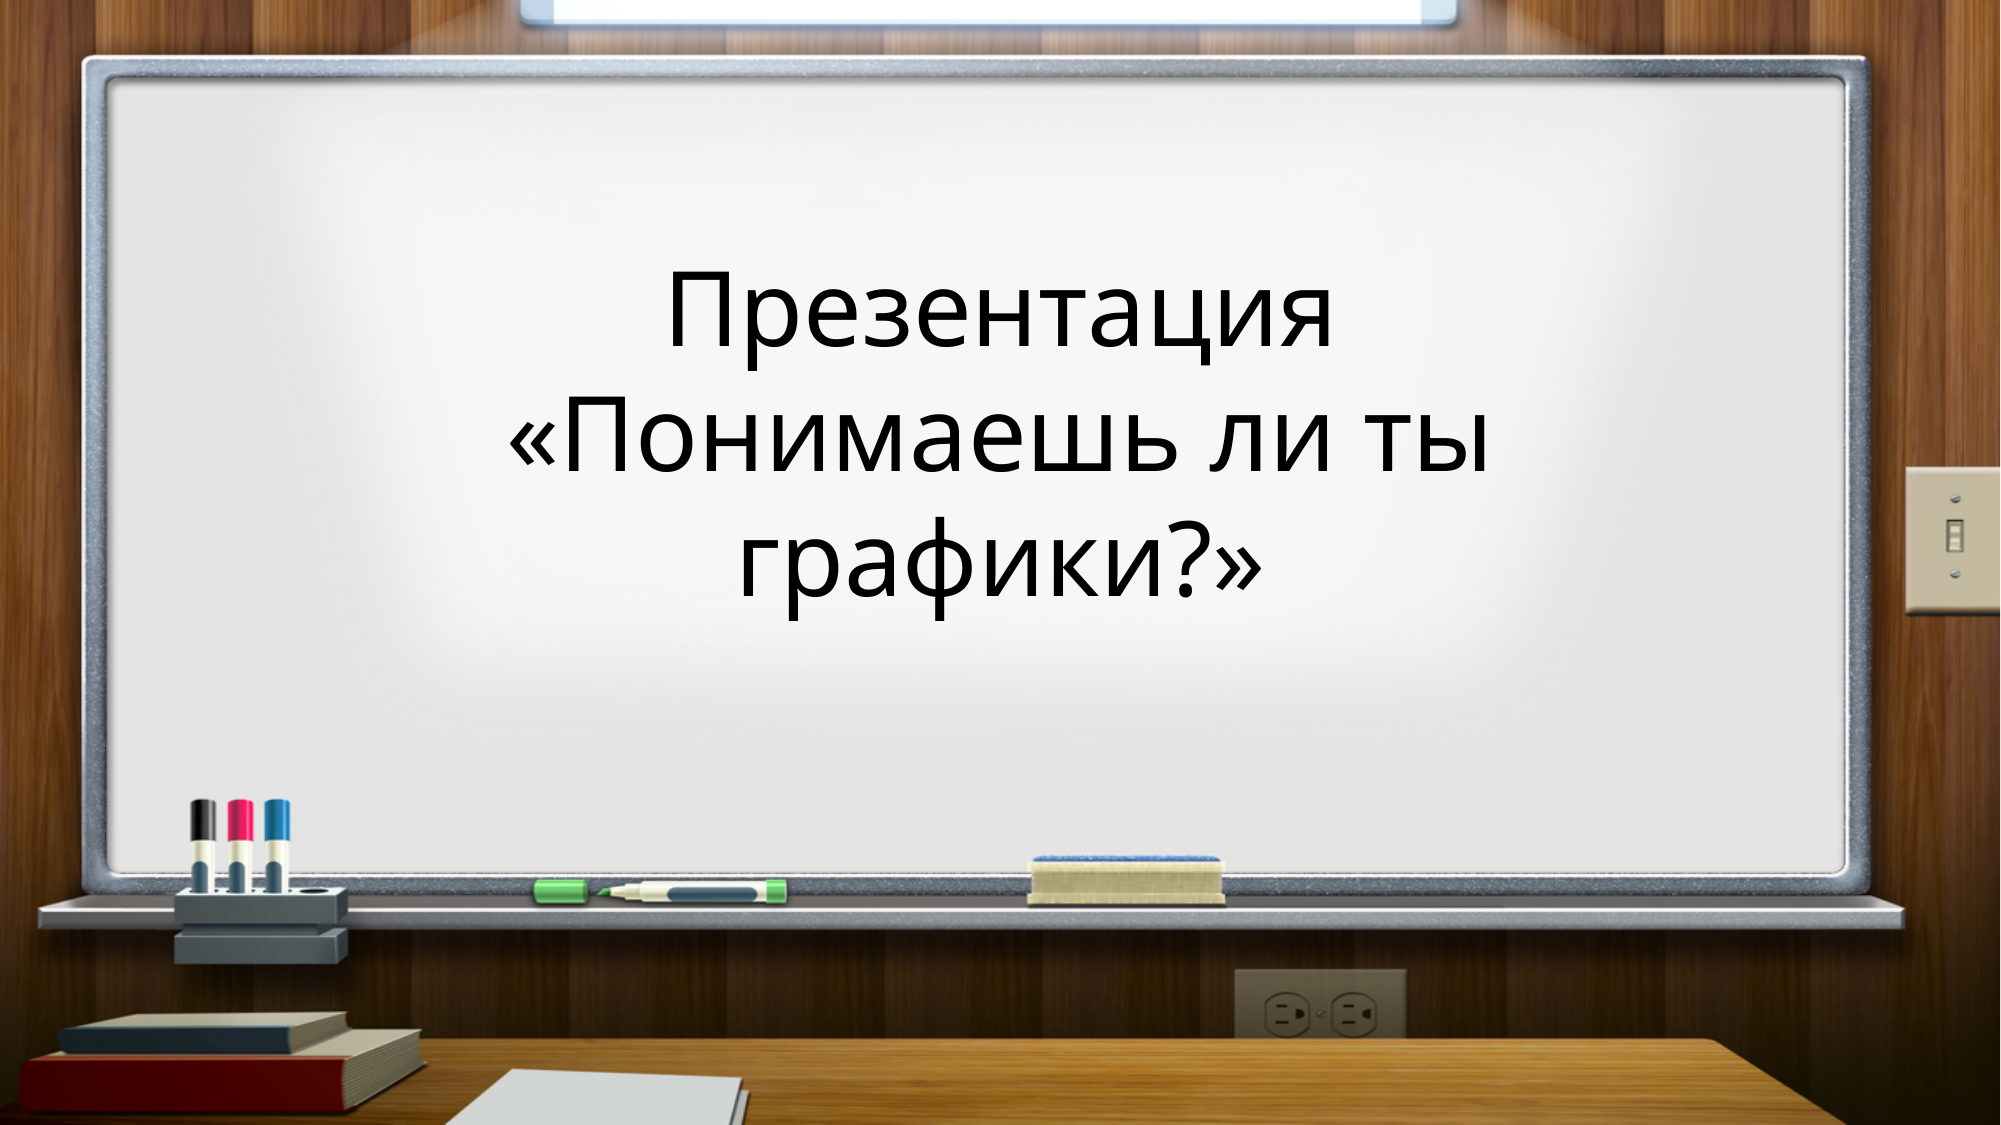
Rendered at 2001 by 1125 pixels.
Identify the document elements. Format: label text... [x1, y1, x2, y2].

picture [0, 0, 2001, 1125]
title Презентация «Понимаешь ли ты графики?» [388, 294, 1613, 565]
